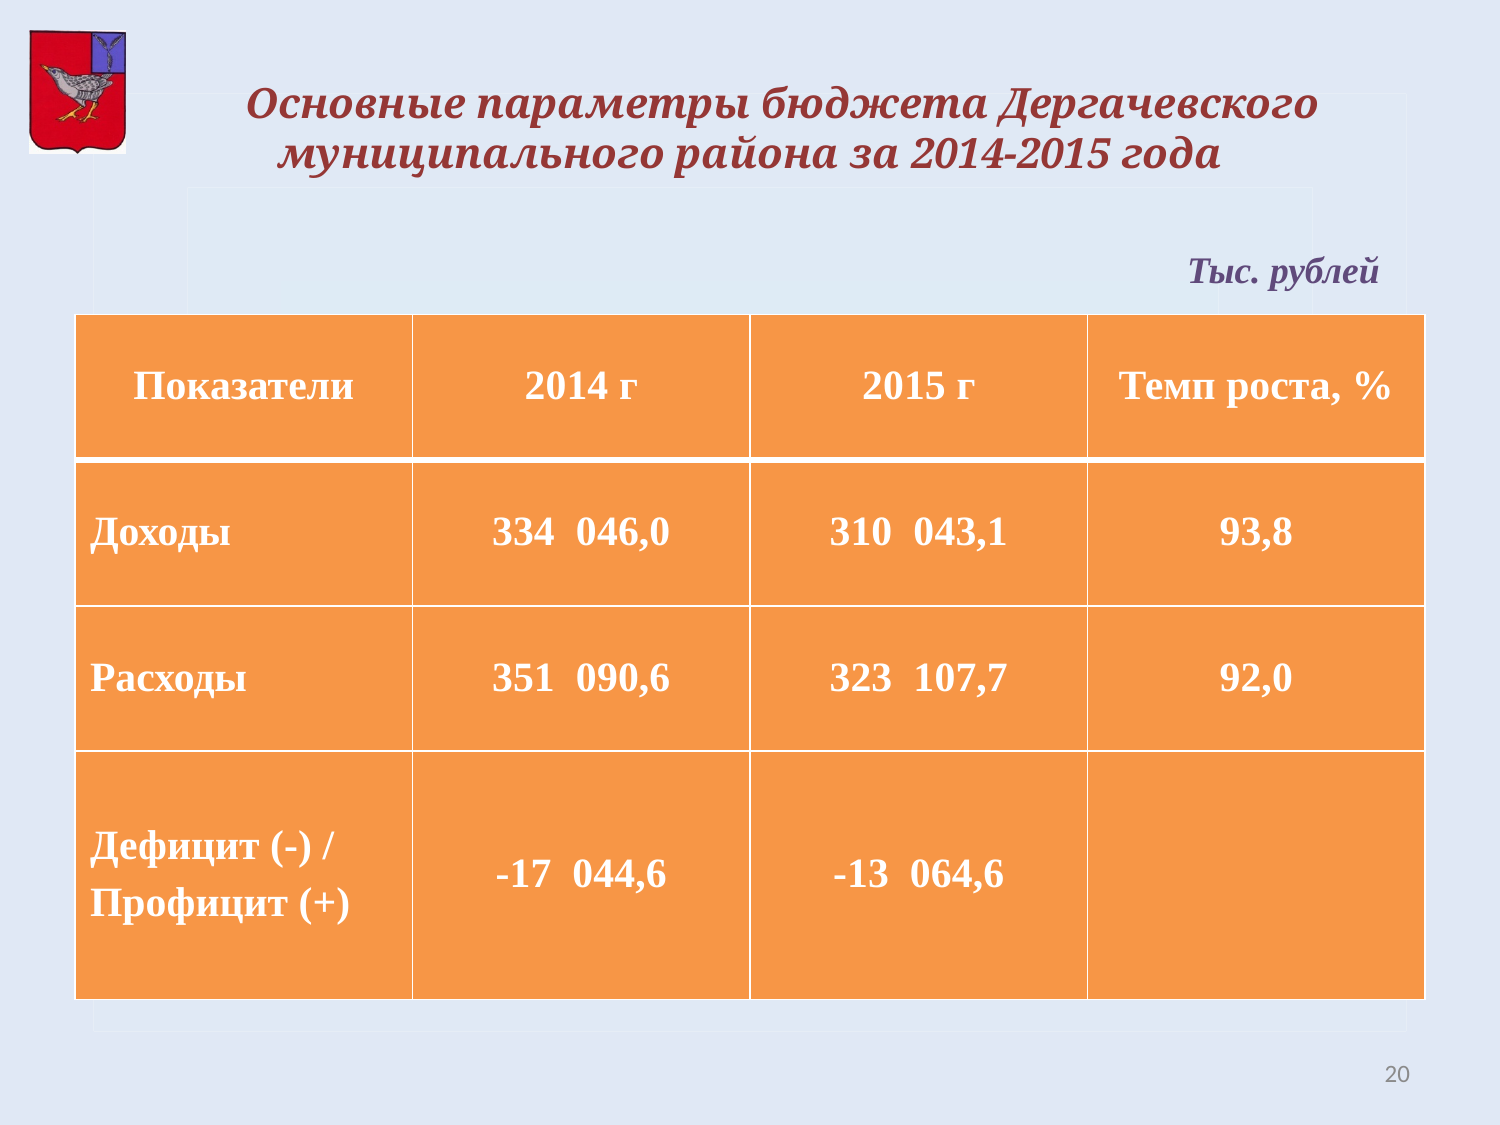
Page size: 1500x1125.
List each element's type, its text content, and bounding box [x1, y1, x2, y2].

picture [29, 30, 126, 154]
table_cell Доходы [76, 463, 412, 605]
table_cell 92,0 [1088, 607, 1424, 750]
title Основные параметры бюджета Дергачевского муниципального района за 2014-2015 года [74, 44, 1426, 209]
table_cell 310 043,1 [751, 463, 1087, 605]
table_cell Дефицит (-) / Профицит (+) [76, 752, 412, 999]
table_cell 351 090,6 [413, 607, 749, 750]
table_header Темп роста, % [1088, 315, 1424, 457]
table_cell 323 107,7 [751, 607, 1087, 750]
table_cell Расходы [76, 607, 412, 750]
table_cell -13 064,6 [751, 752, 1087, 999]
table_cell 334 046,0 [413, 463, 749, 605]
table_cell [1088, 752, 1424, 999]
table_cell 93,8 [1088, 463, 1424, 605]
text_box Тыс. рублей [1171, 231, 1395, 299]
table_header 2015 г [751, 315, 1087, 457]
table_cell -17 044,6 [413, 752, 749, 999]
table_header 2014 г [413, 315, 749, 457]
table_header Показатели [76, 315, 412, 457]
slide_number 20 [1074, 1042, 1425, 1103]
